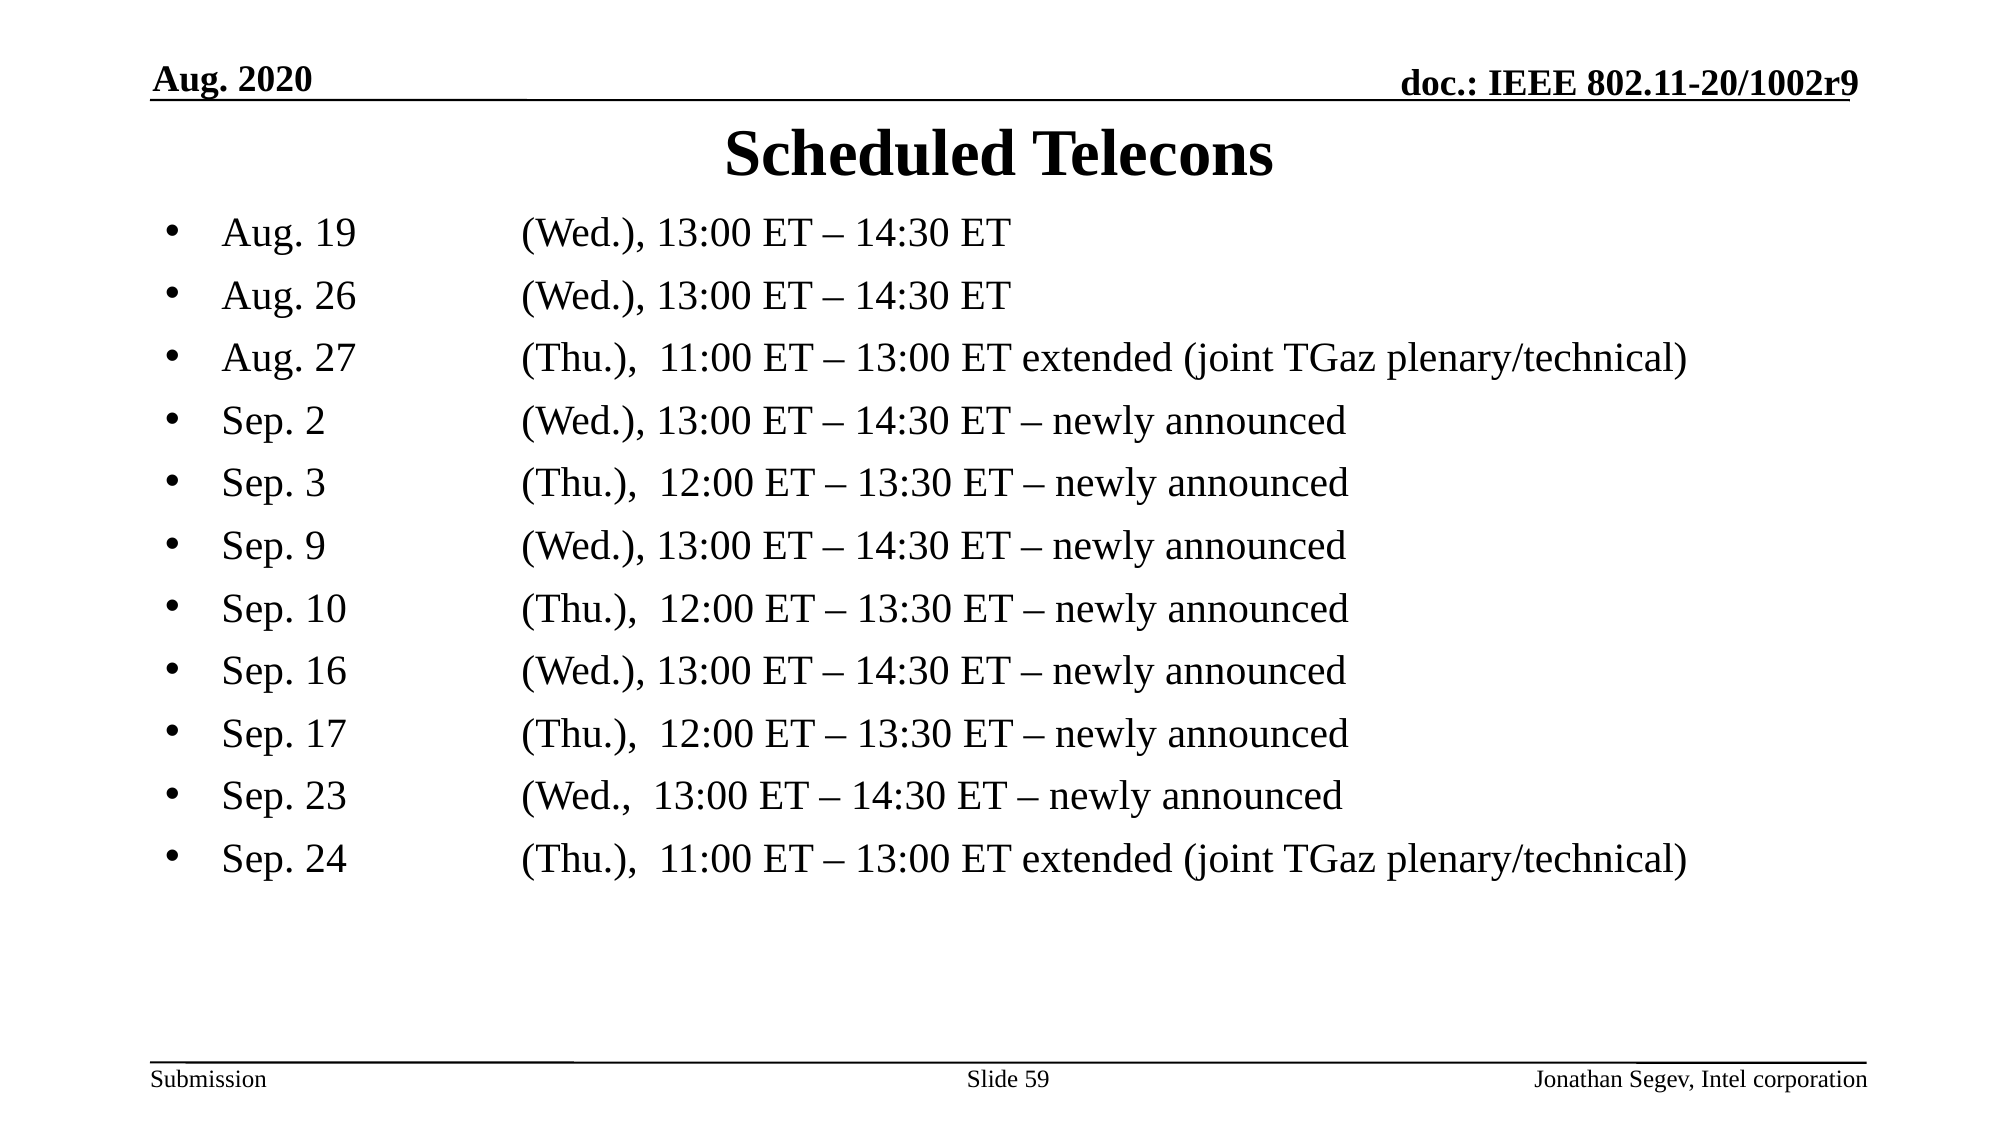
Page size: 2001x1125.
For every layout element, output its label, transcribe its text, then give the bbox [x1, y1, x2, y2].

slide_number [152, 54, 563, 100]
title Scheduled Telecons [149, 112, 1850, 185]
list Aug. 19 (Wed.), 13:00 ET – 14:30 ET Aug. 26 (Wed.), 13:00 ET – 14:30 ET Aug. 27 (Thu.), 11:00 ET – 13:00 ET extended (joint TGaz plenary/technical) Sep. 2 (Wed.), 13:00 ET – 14:30 ET – newly announced Sep. 3 (Thu.), 12:00 ET – 13:30 ET – newly announced Sep. 9 (Wed.), 13:00 ET – 14:30 ET – newly announced Sep. 10 (Thu.), 12:00 ET – 13:30 ET – newly announced Sep. 16 (Wed.), 13:00 ET – 14:30 ET – newly announced Sep. 17 (Thu.), 12:00 ET – 13:30 ET – newly announced Sep. 23 (Wed., 13:00 ET – 14:30 ET – newly announced Sep. 24 (Thu.), 11:00 ET – 13:00 ET extended (joint TGaz plenary/technical) [149, 197, 1957, 670]
footer Jonathan Segev, Intel corporation [1171, 1061, 1869, 1093]
slide_number Slide 59 [950, 1061, 1067, 1123]
